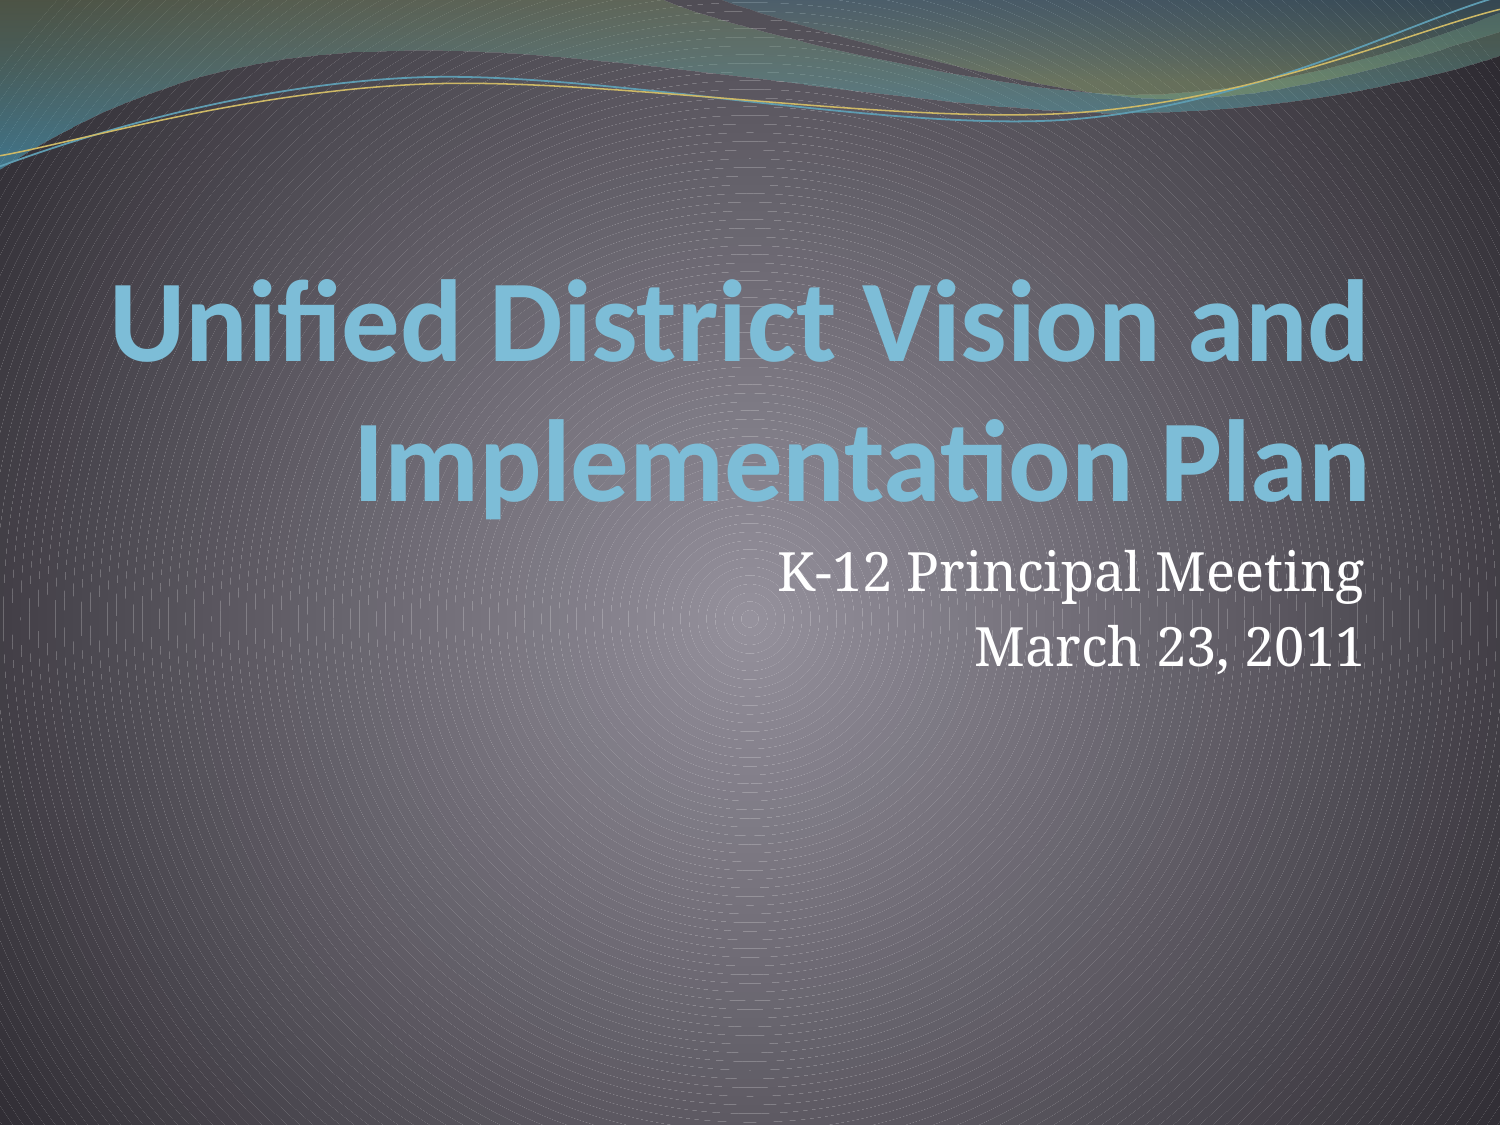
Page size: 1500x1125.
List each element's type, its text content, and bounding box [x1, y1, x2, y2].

subtitle K-12 Principal Meeting March 23, 2011 [87, 529, 1376, 818]
title Unified District Vision and Implementation Plan [87, 224, 1376, 525]
